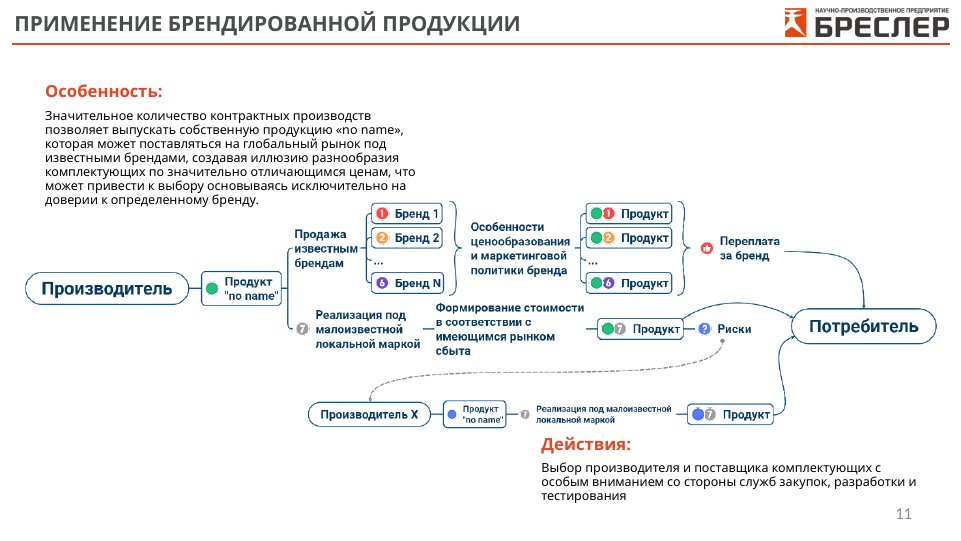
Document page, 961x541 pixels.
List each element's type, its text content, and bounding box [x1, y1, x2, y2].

text_box Действия: Выбор производителя и поставщика комплектующих c особым вниманием со стороны служб закупок, разработки и тестирования [539, 461, 930, 504]
title ПРИМЕНЕНИЕ БРЕНДИРОВАННОЙ ПРОДУКЦИИ [12, 0, 775, 68]
picture [785, 8, 949, 37]
text_box Особенность: Значительное количество контрактных производств позволяет выпускать собственную продукцию «no name», которая может поставляться на глобальный рынок под известными брендами, создавая иллюзию разнообразия комплектующих по значительно отличающимся ценам, что может привести к выбору основываясь исключительно на доверии к определенному бренду. [43, 81, 433, 174]
picture [0, 175, 961, 454]
slide_number 11 [691, 504, 913, 541]
